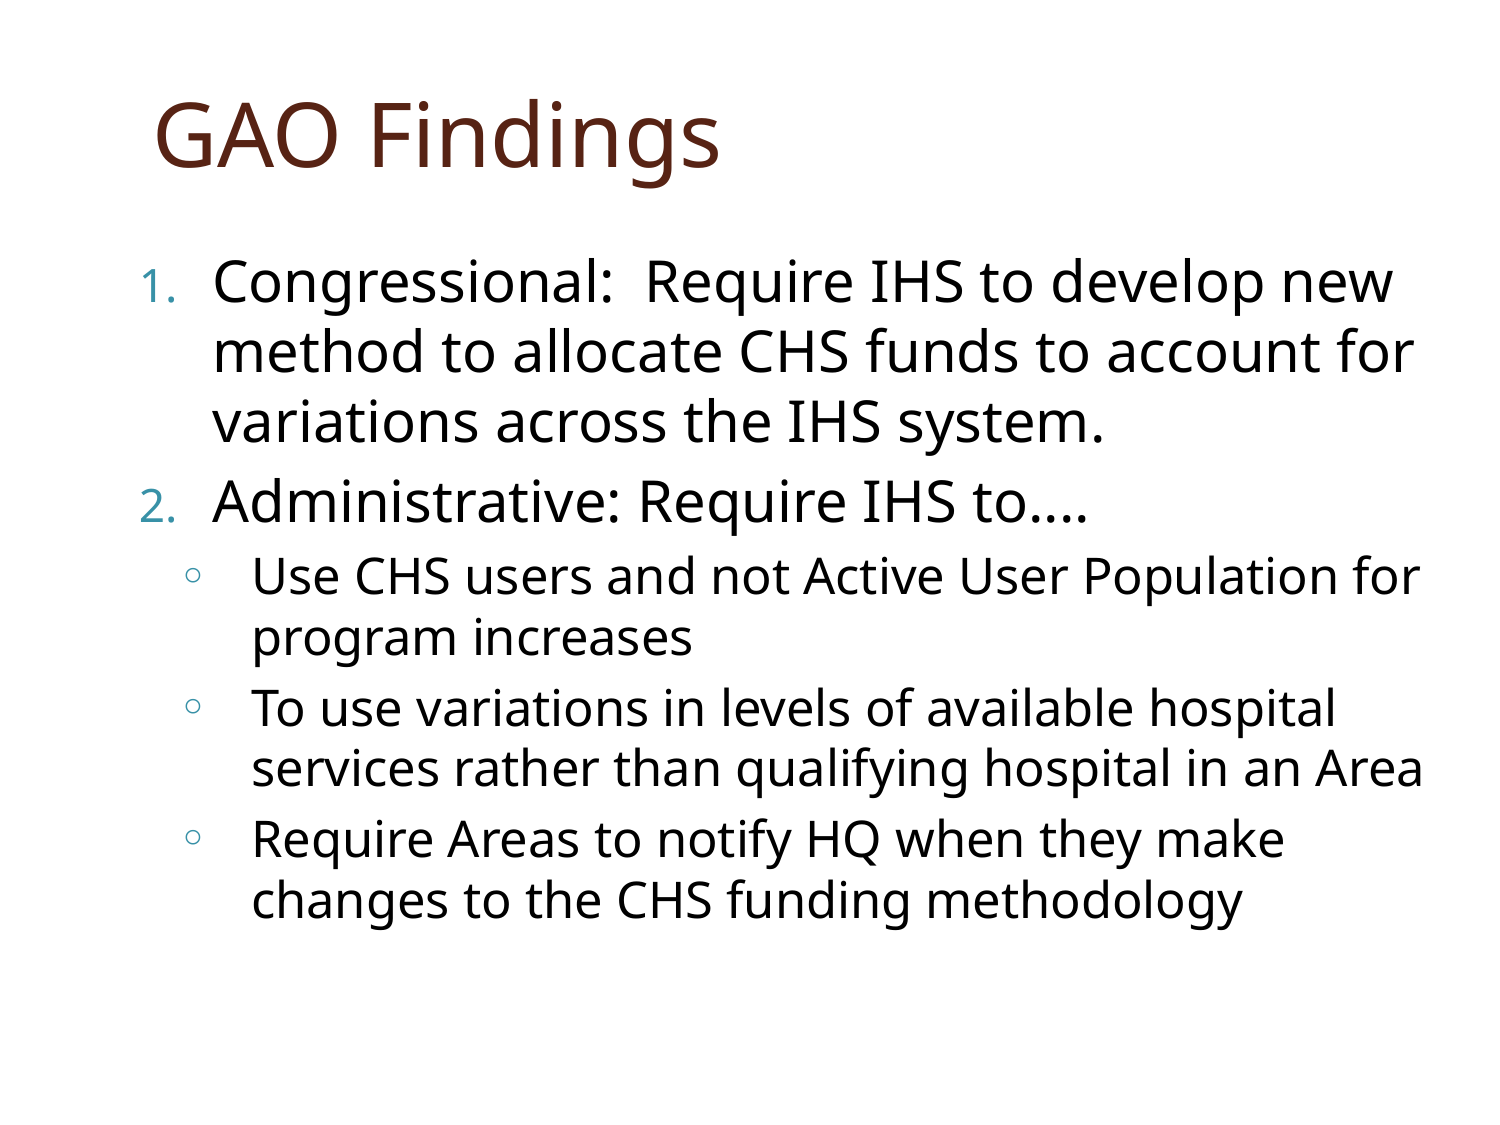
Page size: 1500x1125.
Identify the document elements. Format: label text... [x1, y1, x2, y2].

title GAO Findings [137, 37, 1368, 225]
list Congressional: Require IHS to develop new method to allocate CHS funds to account for variations across the IHS system. Administrative: Require IHS to.... Use CHS users and not Active User Population for program increases To use variations in levels of available hospital services rather than qualifying hospital in an Area Require Areas to notify HQ when they make changes to the CHS funding methodology [112, 237, 1466, 1025]
